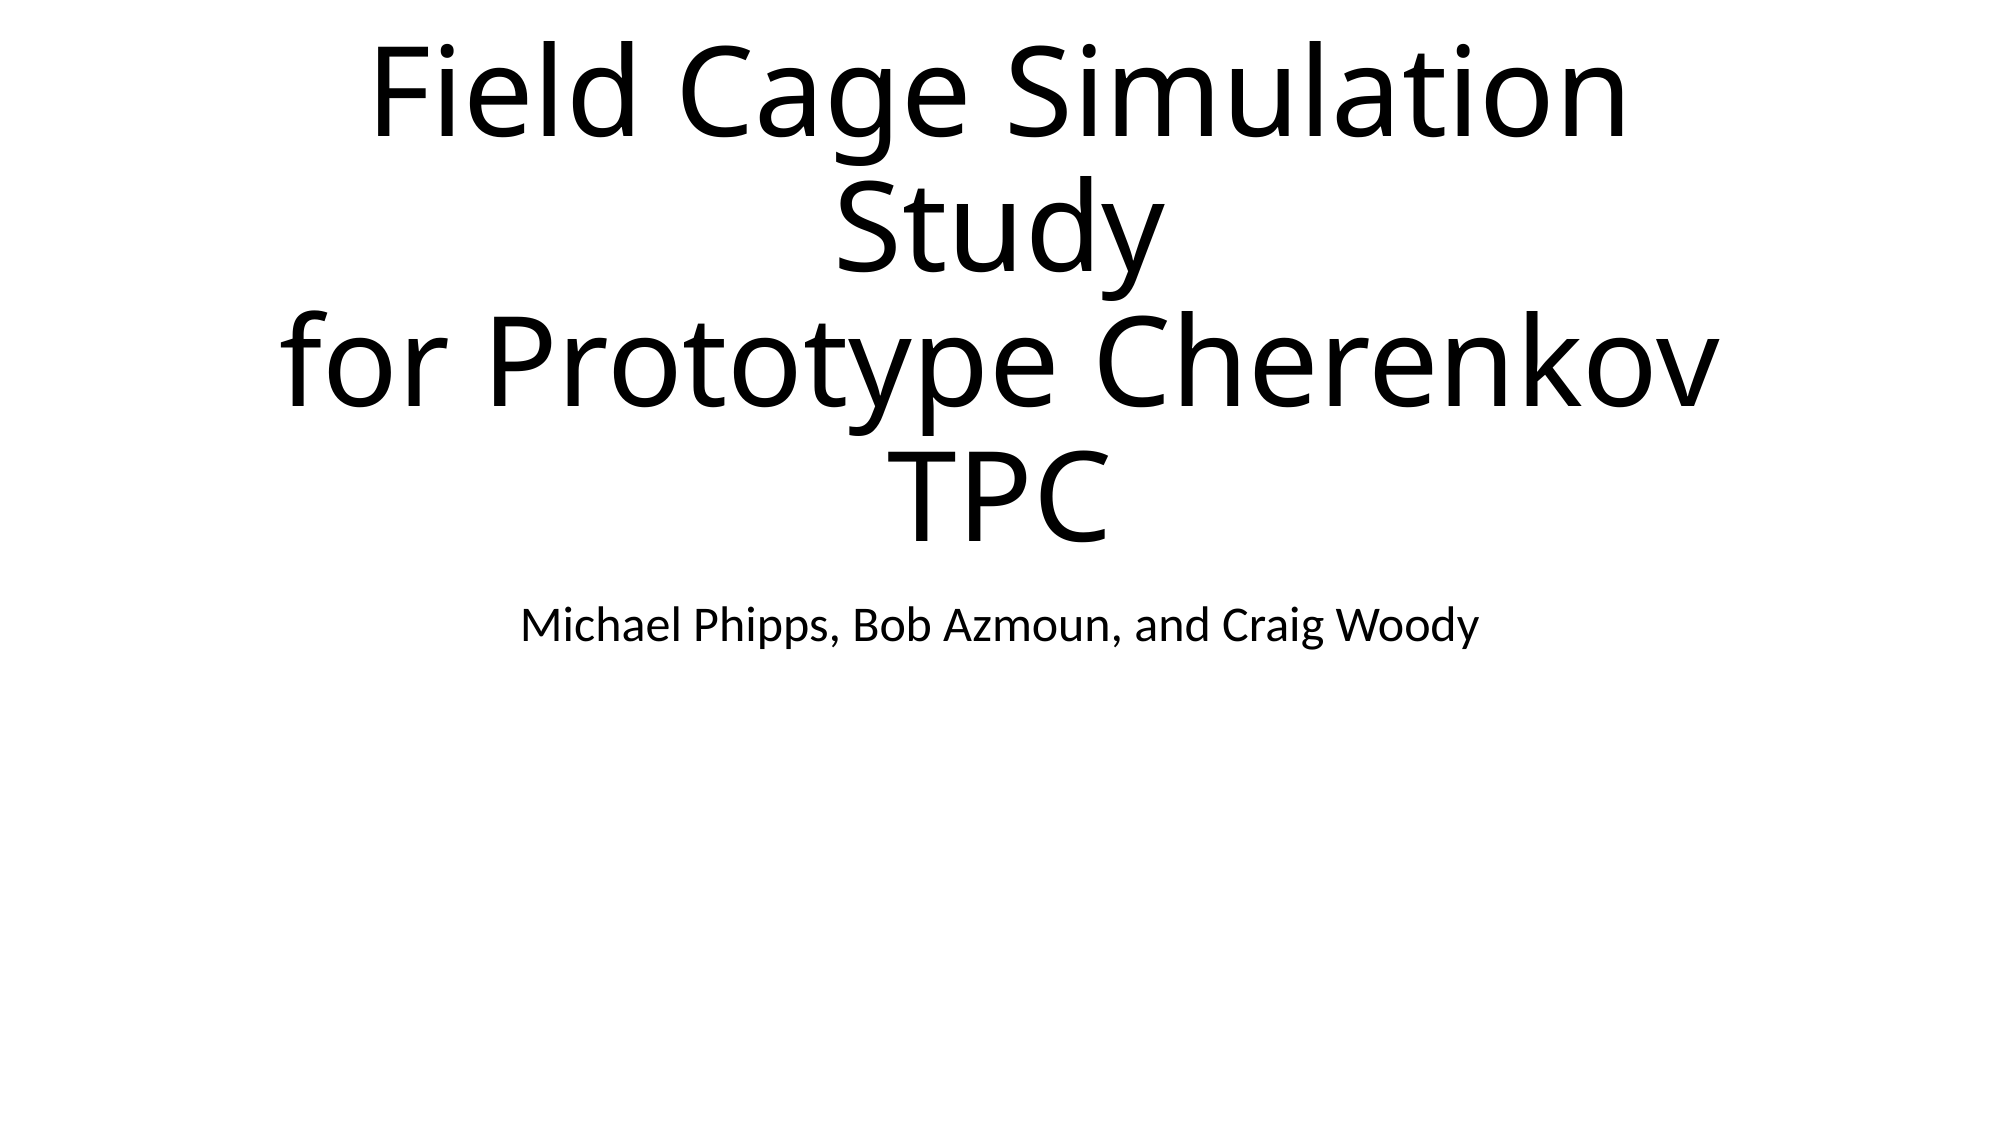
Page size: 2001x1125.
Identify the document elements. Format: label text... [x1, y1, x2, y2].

title Field Cage Simulation Study for Prototype Cherenkov TPC [249, 184, 1750, 576]
subtitle Michael Phipps, Bob Azmoun, and Craig Woody [249, 590, 1750, 863]
